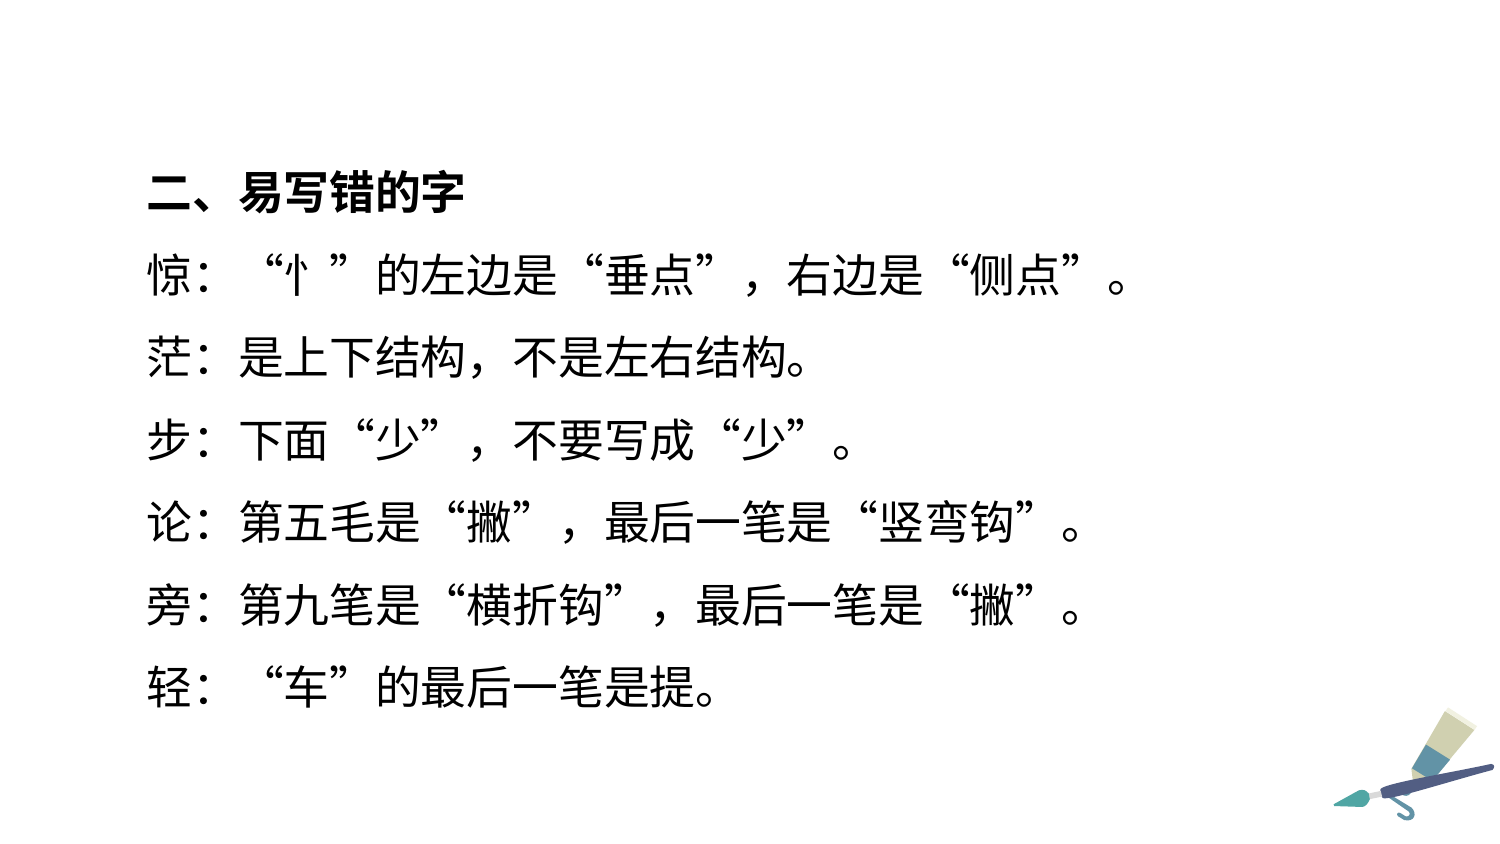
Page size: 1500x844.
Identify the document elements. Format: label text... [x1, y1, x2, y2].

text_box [1358, 708, 1481, 844]
text_box 二、易写错的字 惊：“忄”的左边是“垂点”，右边是“侧点”。 茫：是上下结构，不是左右结构。 步：下面“少”，不要写成“少”。 论：第五毛是“撇”，最后一笔是“竖弯钩”。 旁：第九笔是“横折钩”，最后一笔是“撇”。 轻：“车”的最后一笔是提。 [131, 129, 1324, 721]
